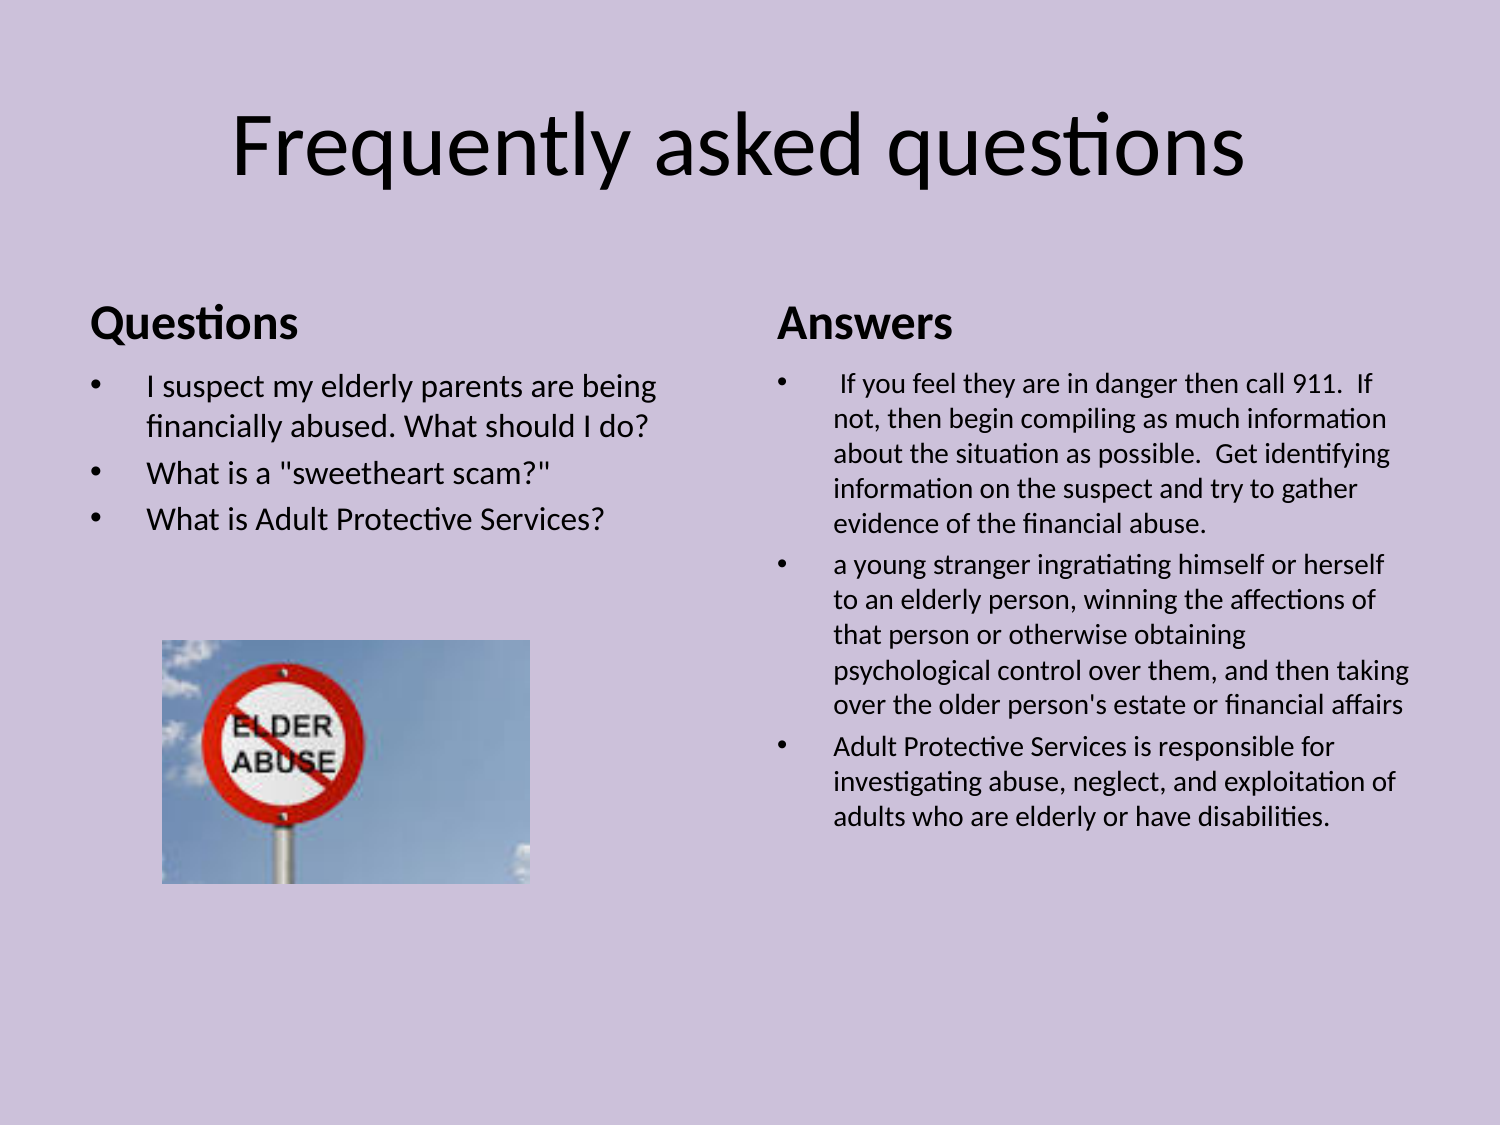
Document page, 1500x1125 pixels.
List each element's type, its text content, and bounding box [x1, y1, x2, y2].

picture [162, 639, 530, 884]
list Answers [761, 251, 1425, 356]
list If you feel they are in danger then call 911. If not, then begin compiling as much information about the situation as possible. Get identifying information on the suspect and try to gather evidence of the financial abuse. a young stranger ingratiating himself or herself to an elderly person, winning the affections of that person or otherwise obtaining psychological control over them, and then taking over the older person's estate or financial affairs Adult Protective Services is responsible for investigating abuse, neglect, and exploitation of adults who are elderly or have disabilities. [761, 356, 1425, 1005]
list Questions [75, 251, 738, 356]
title Frequently asked questions [75, 45, 1425, 233]
list I suspect my elderly parents are being financially abused. What should I do? What is a "sweetheart scam?" What is Adult Protective Services? [75, 356, 738, 1005]
